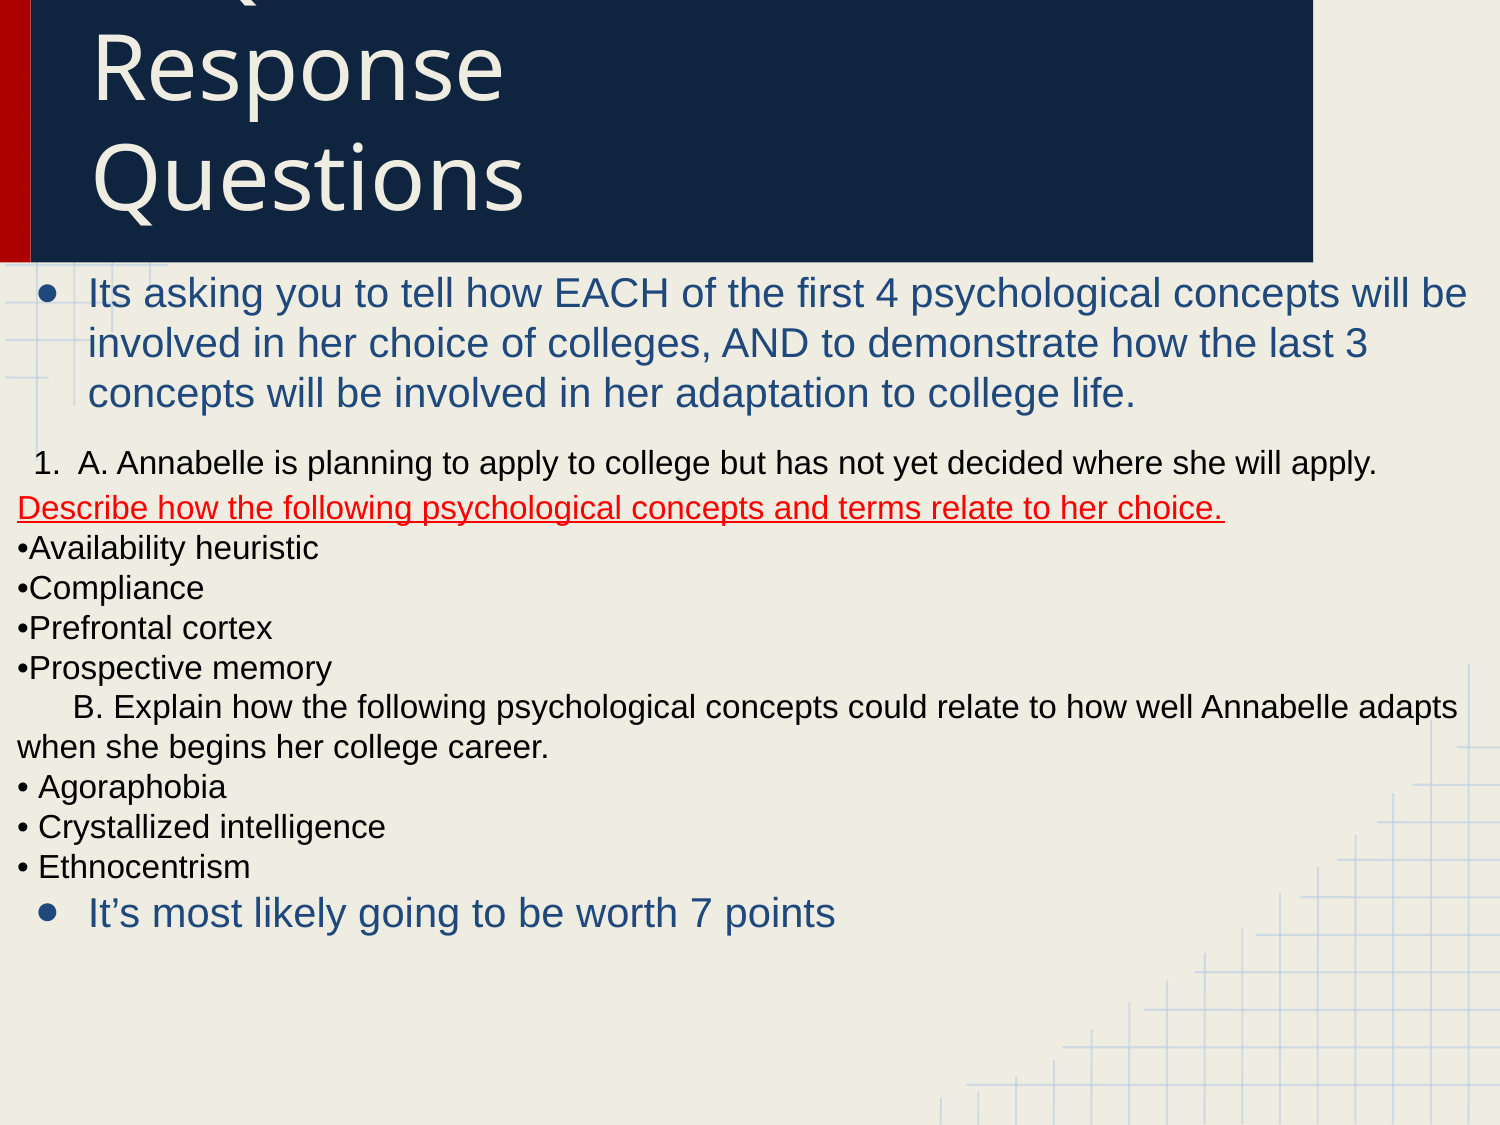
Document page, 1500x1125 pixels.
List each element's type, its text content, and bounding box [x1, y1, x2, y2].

list Its asking you to tell how EACH of the first 4 psychological concepts will be involved in her choice of colleges, AND to demonstrate how the last 3 concepts will be involved in her adaptation to college life. 1. A. Annabelle is planning to apply to college but has not yet decided where she will apply. Describe how the following psychological concepts and terms relate to her choice. •Availability heuristic •Compliance •Prefrontal cortex •Prospective memory B. Explain how the following psychological concepts could relate to how well Annabelle adapts when she begins her college career. • Agoraphobia • Crystallized intelligence • Ethnocentrism It’s most likely going to be worth 7 points [2, 251, 1500, 1071]
title FRQs-Free Response Questions [75, 22, 973, 244]
